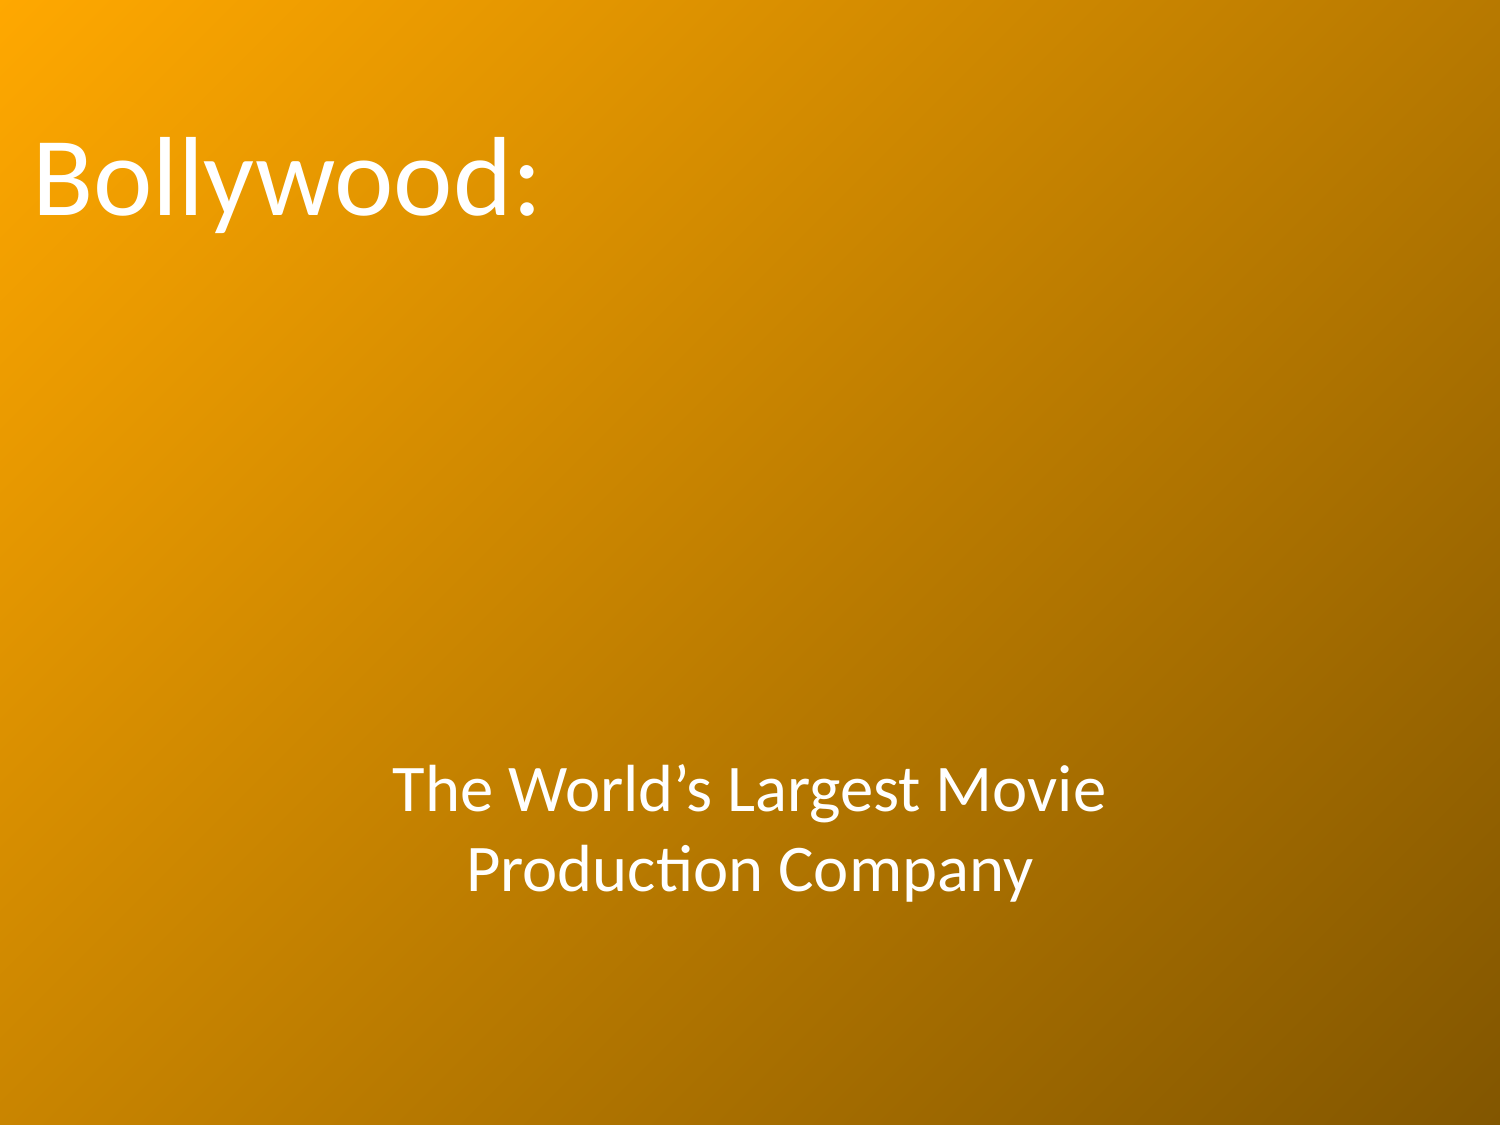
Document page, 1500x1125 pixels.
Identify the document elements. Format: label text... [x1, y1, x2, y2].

subtitle The World’s Largest Movie Production Company [225, 737, 1275, 1025]
title Bollywood: [0, 50, 613, 292]
